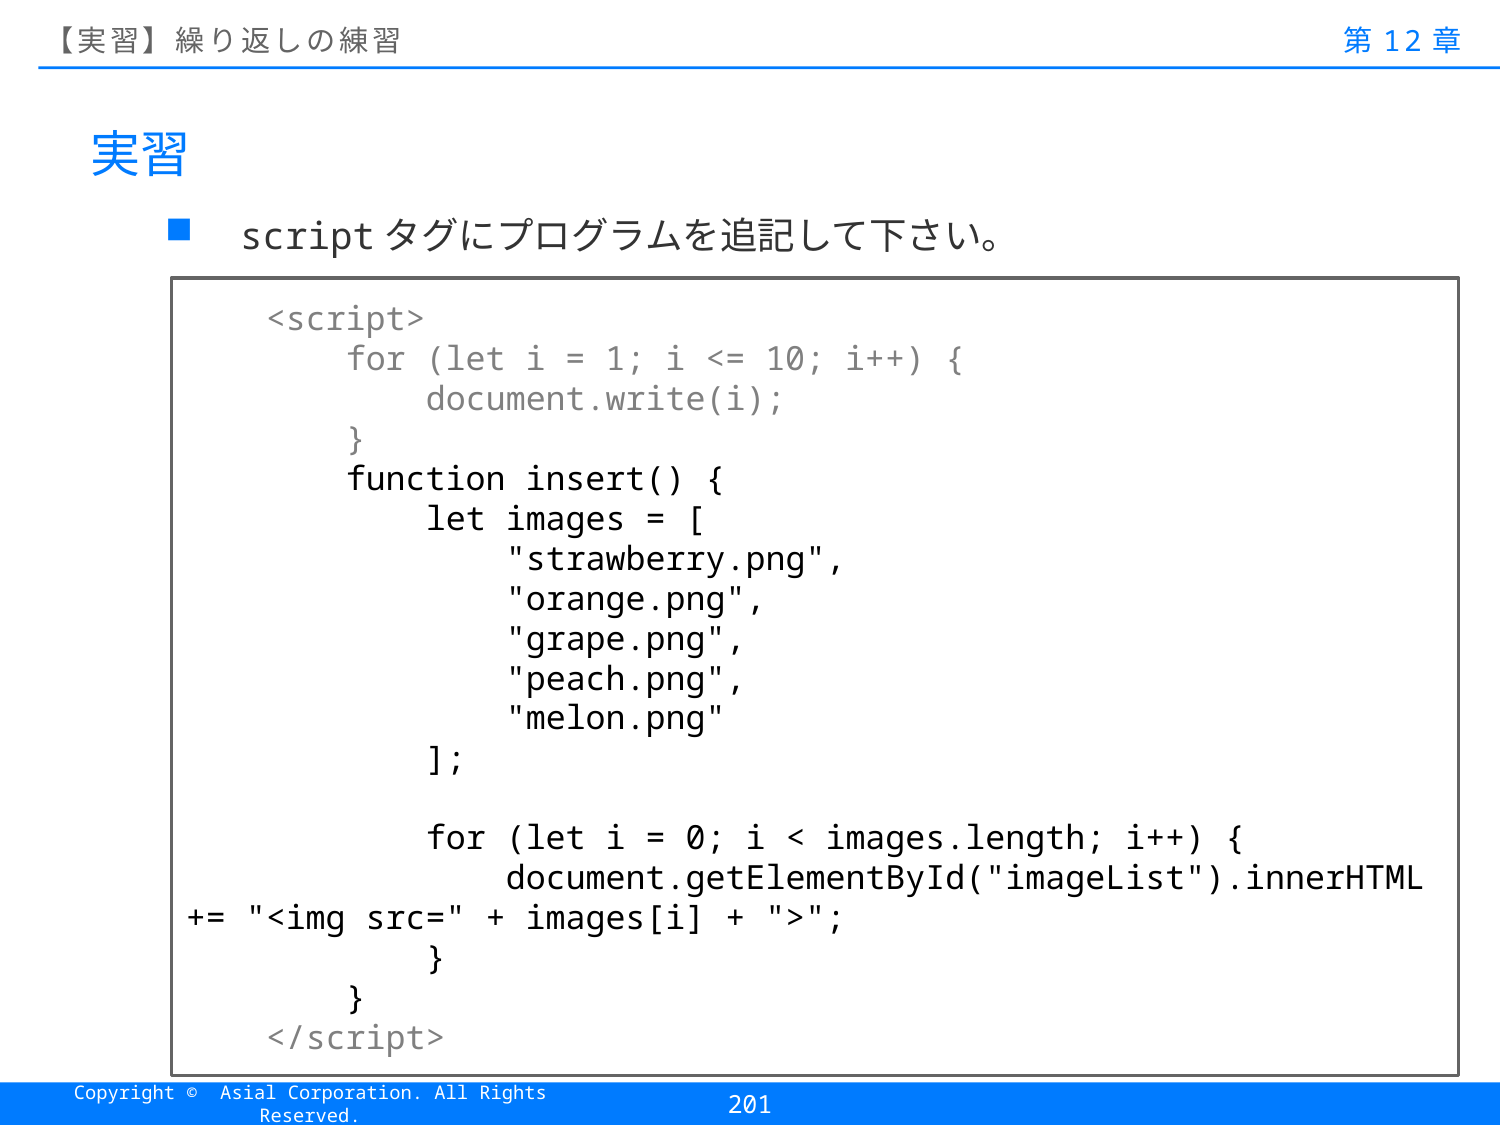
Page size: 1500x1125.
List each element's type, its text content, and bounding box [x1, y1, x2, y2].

list 第12章 [702, 7, 1477, 72]
list 実習 scriptタグにプログラムを追記して下さい。 [75, 84, 1425, 646]
slide_number 201 [581, 1078, 919, 1125]
title 【実習】繰り返しの練習 [29, 7, 702, 72]
text_box <script> for (let i = 1; i <= 10; i++) { document.write(i); } function insert() { let images = [ "strawberry.png", "orange.png", "grape.png", "peach.png", "melon.png" ]; for (let i = 0; i < images.length; i++) { document.getElementById("imageList").innerHTML += "<img src=" + images[i] + ">"; } } </script> [169, 276, 1461, 1078]
